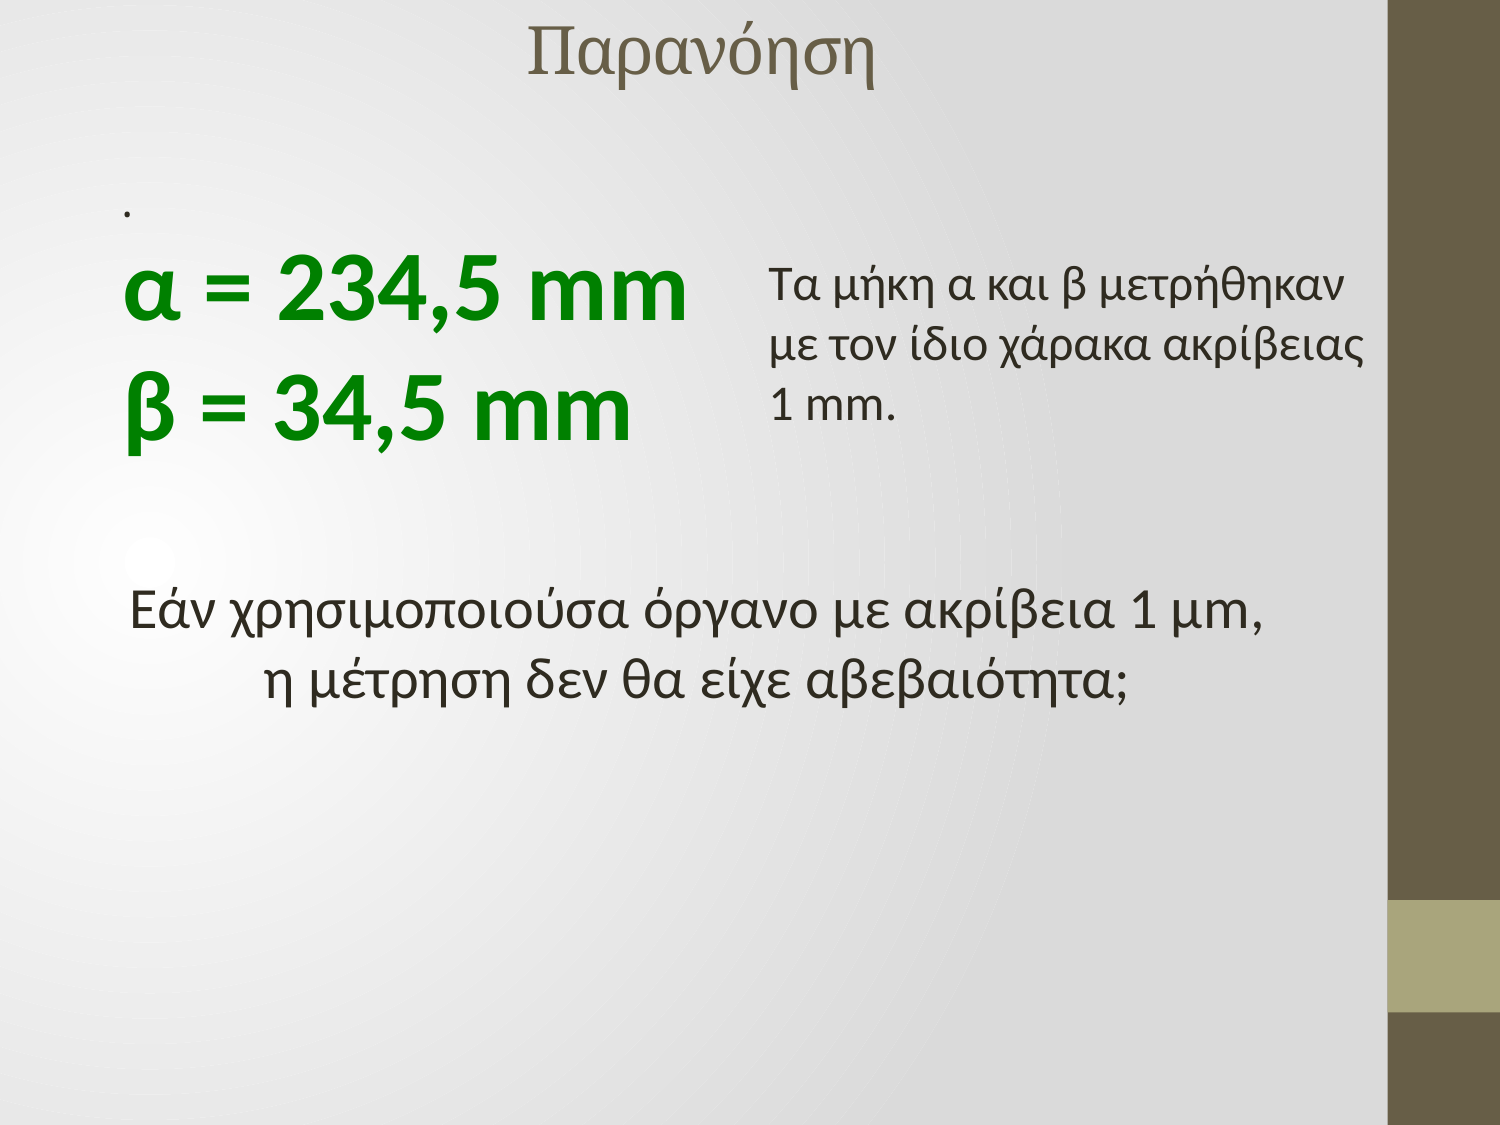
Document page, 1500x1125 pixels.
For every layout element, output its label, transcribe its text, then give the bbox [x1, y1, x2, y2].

text_box Παρανόηση . [107, 0, 1300, 122]
text_box α = 234,5 mm β = 34,5 mm [107, 213, 785, 468]
text_box Εάν χρησιμοποιούσα όργανο με ακρίβεια 1 μm, η μέτρηση δεν θα είχε αβεβαιότητα; [114, 562, 1280, 718]
text_box Τα μήκη α και β μετρήθηκαν με τον ίδιο χάρακα ακρίβειας 1 mm. [753, 243, 1379, 439]
